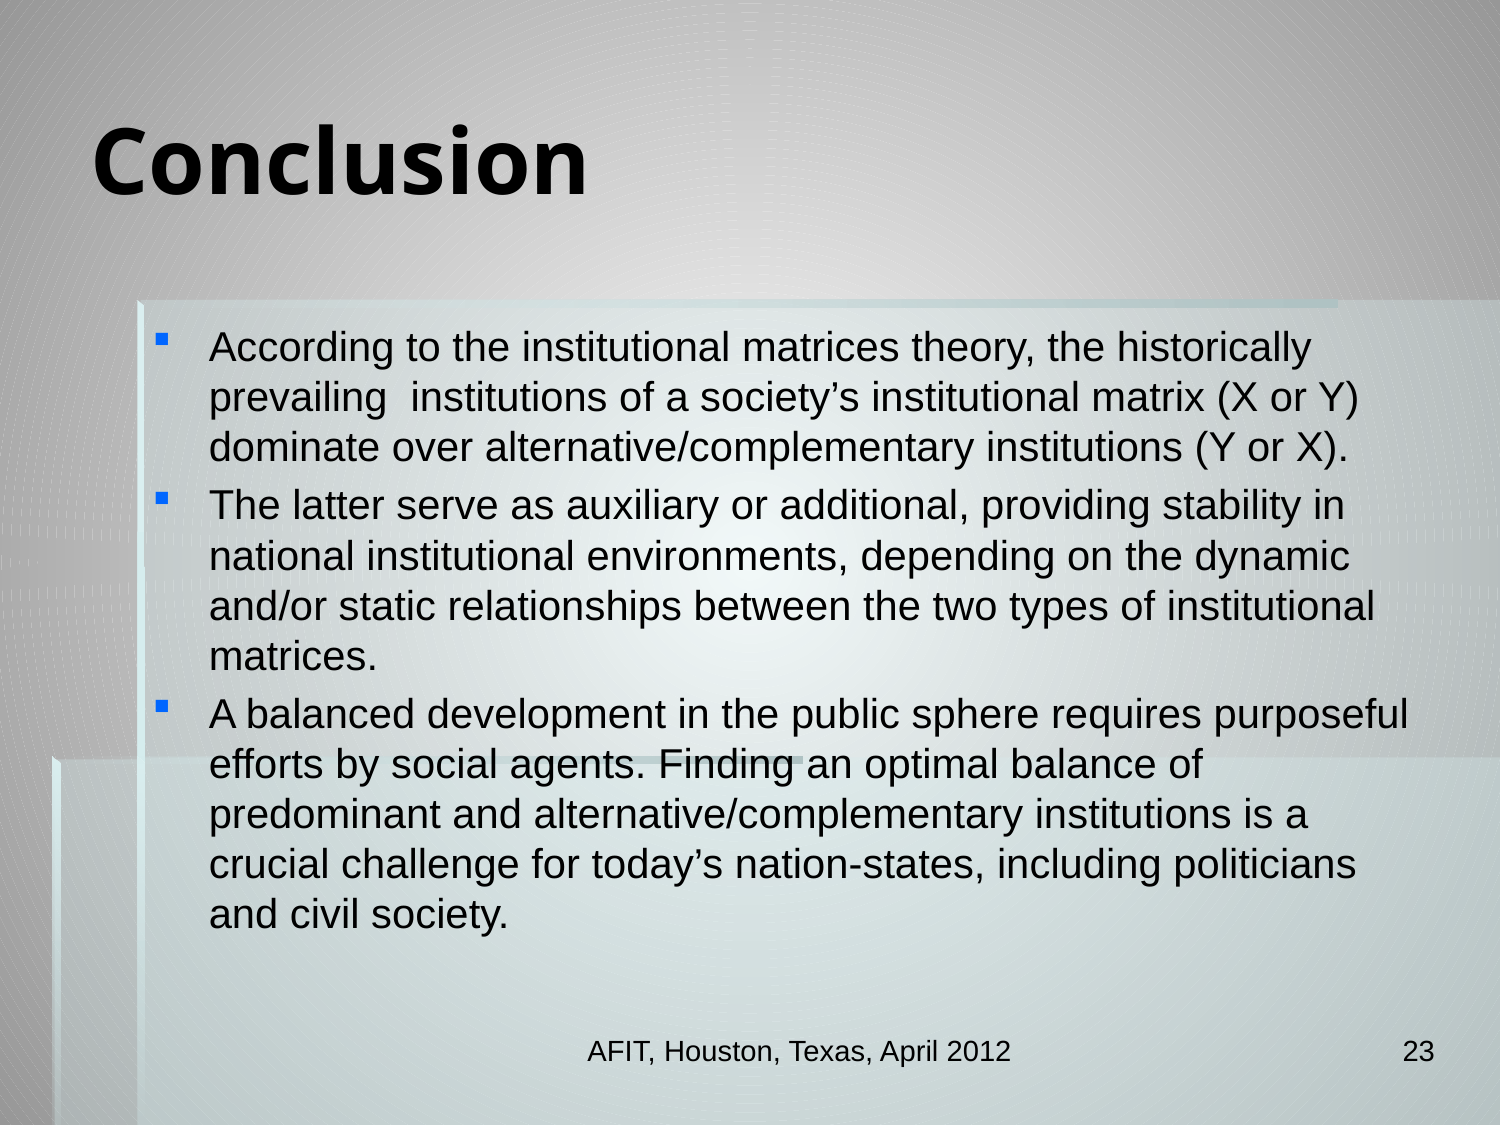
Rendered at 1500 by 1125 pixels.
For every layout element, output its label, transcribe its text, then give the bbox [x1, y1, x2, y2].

slide_number 23 [1137, 1024, 1451, 1103]
title Conclusion [74, 39, 1451, 276]
list According to the institutional matrices theory, the historically prevailing institutions of a society’s institutional matrix (X or Y) dominate over alternative/complementary institutions (Y or X). The latter serve as auxiliary or additional, providing stability in national institutional environments, depending on the dynamic and/or static relationships between the two types of institutional matrices. A balanced development in the public sphere requires purposeful efforts by social agents. Finding an optimal balance of predominant and alternative/complementary institutions is a crucial challenge for today’s nation-states, including politicians and civil society. [137, 312, 1452, 1001]
footer AFIT, Houston, Texas, April 2012 [562, 1024, 1038, 1103]
